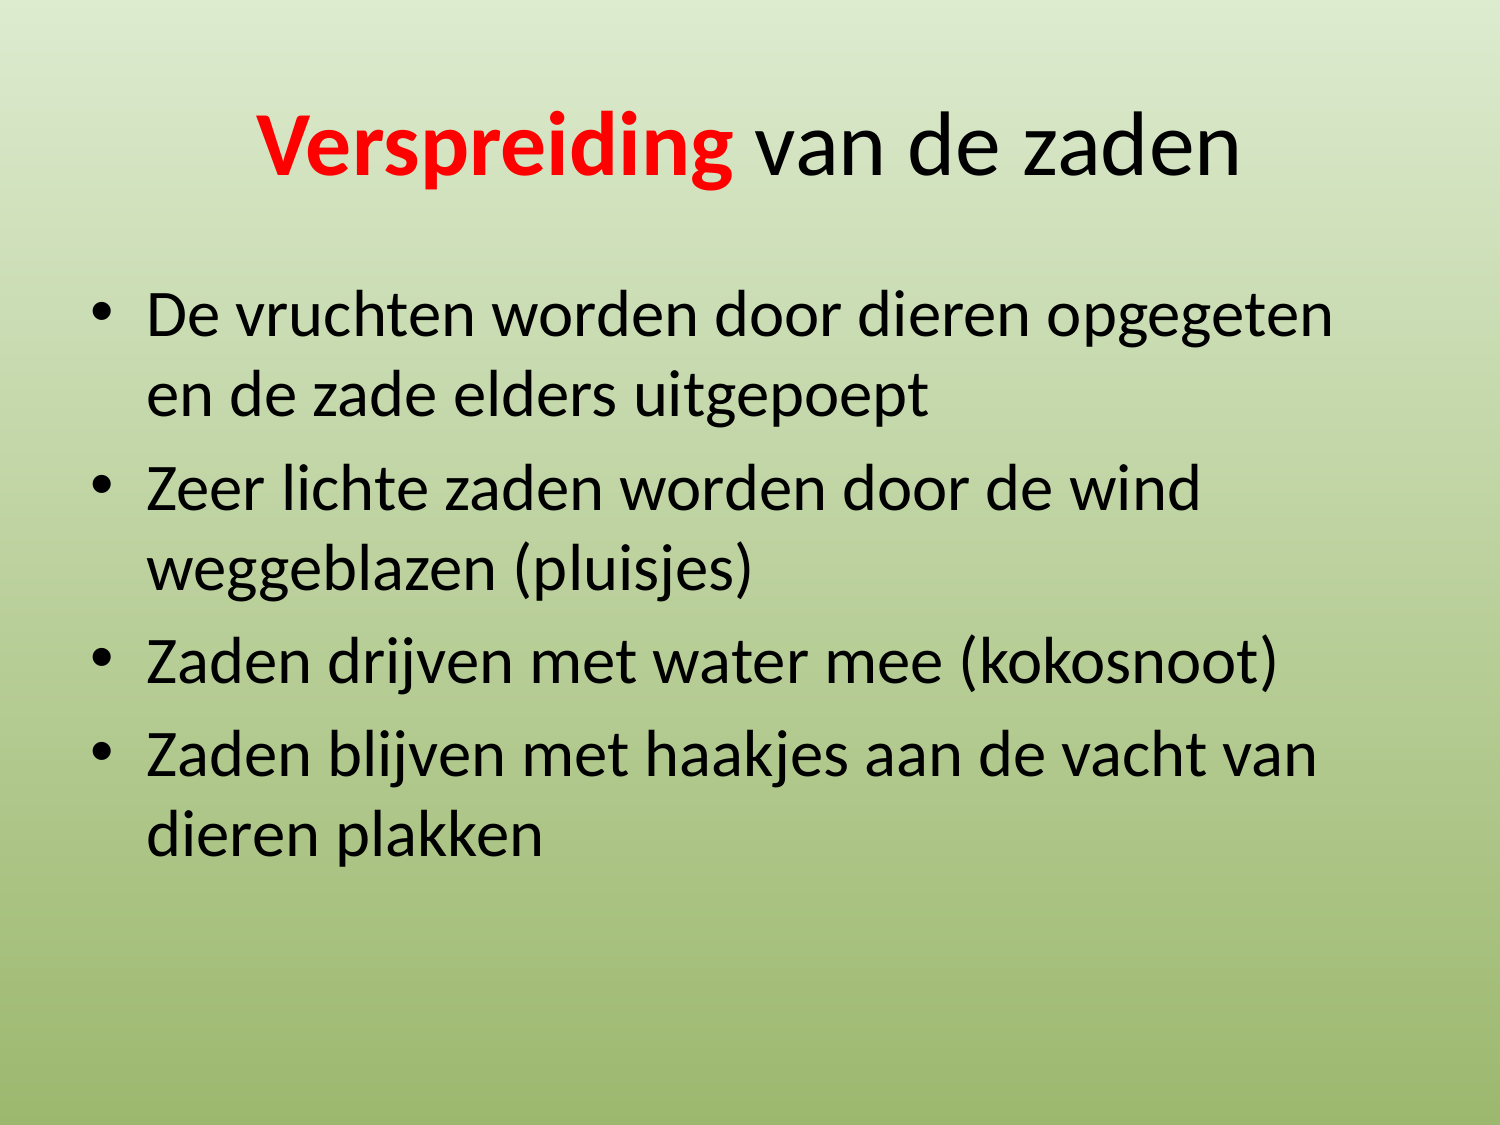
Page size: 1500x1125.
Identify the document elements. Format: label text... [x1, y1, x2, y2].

list De vruchten worden door dieren opgegeten en de zade elders uitgepoept Zeer lichte zaden worden door de wind weggeblazen (pluisjes) Zaden drijven met water mee (kokosnoot) Zaden blijven met haakjes aan de vacht van dieren plakken [75, 262, 1425, 1005]
title Verspreiding van de zaden [75, 45, 1425, 233]
